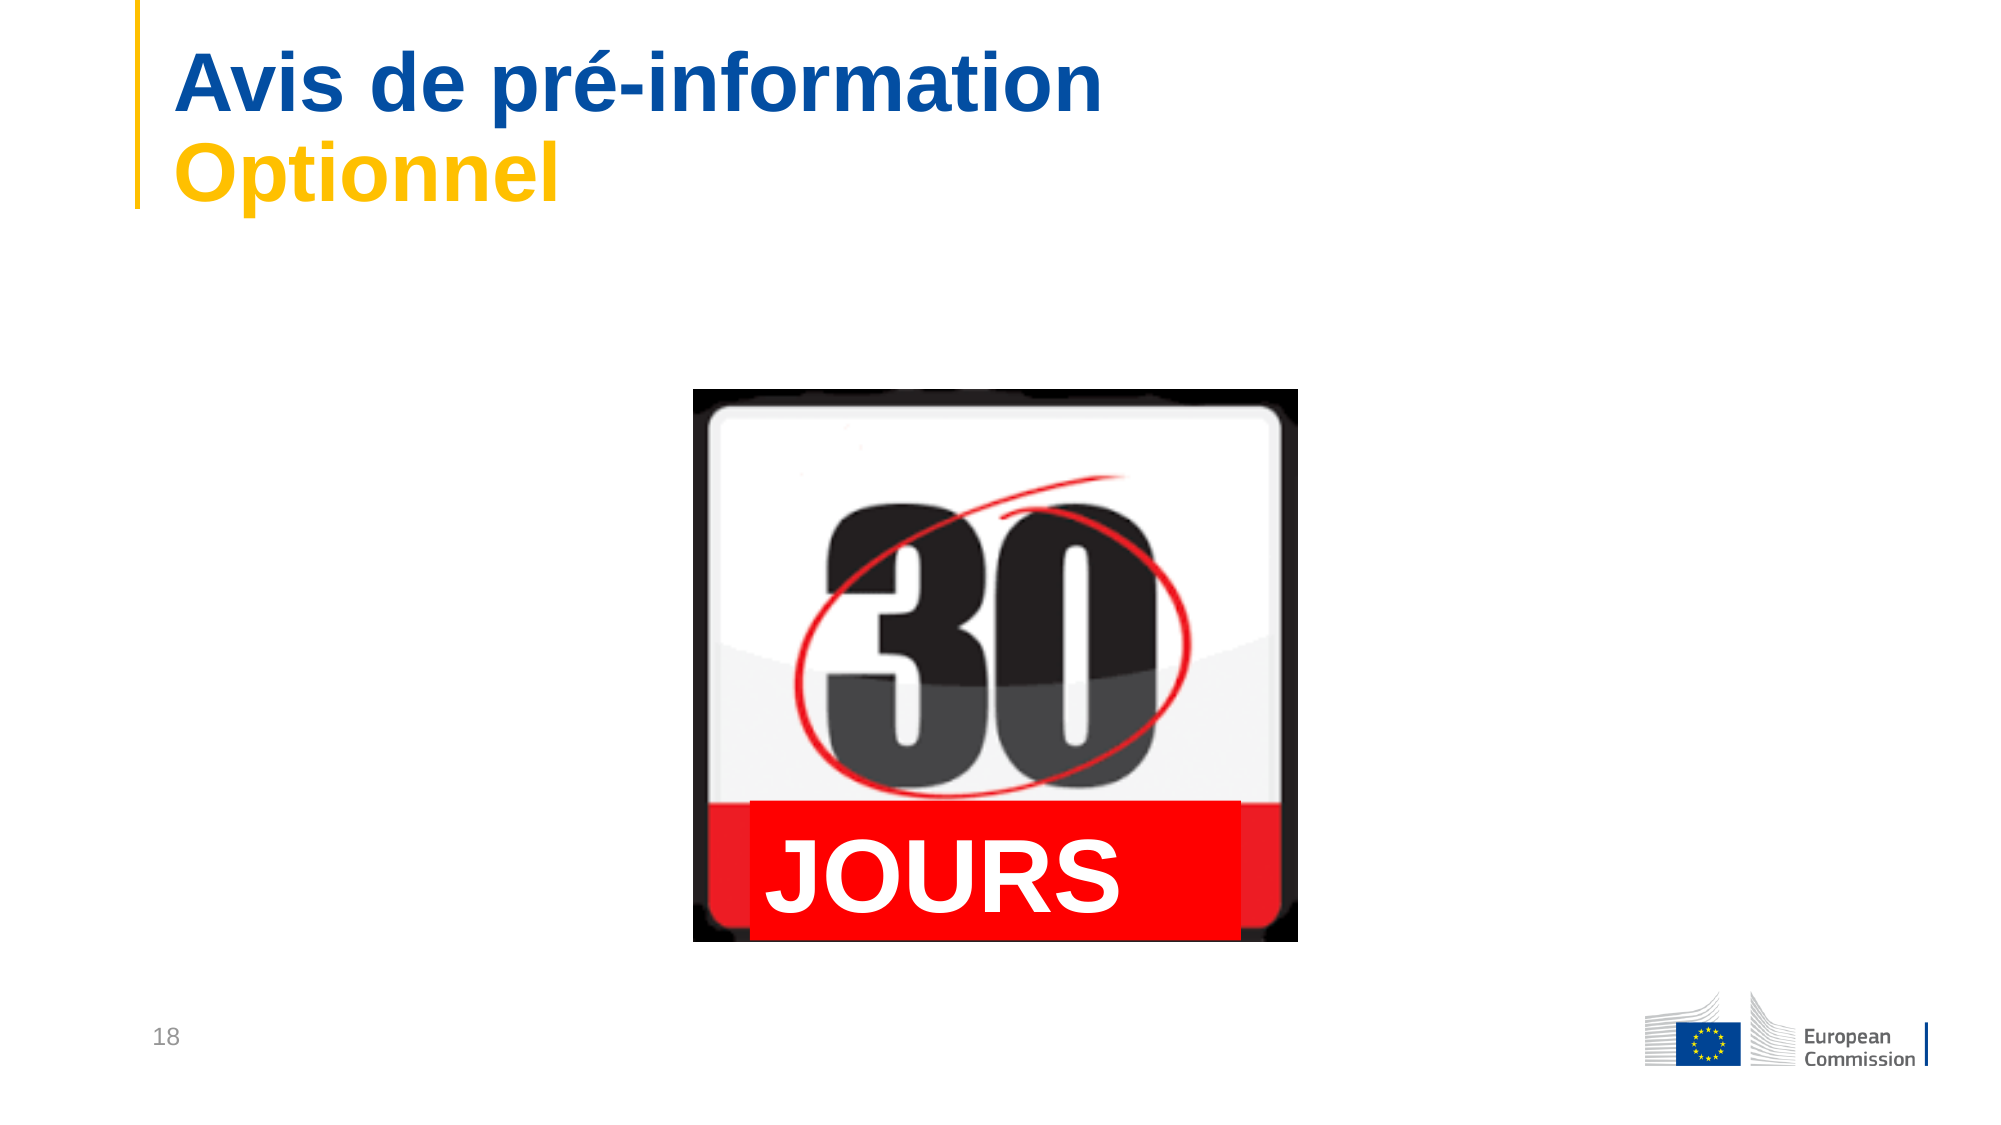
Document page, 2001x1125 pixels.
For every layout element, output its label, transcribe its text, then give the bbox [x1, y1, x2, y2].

picture [1645, 991, 1928, 1066]
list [693, 389, 1298, 943]
slide_number 18 [137, 1005, 588, 1066]
title Avis de pré-information Optionnel [158, 40, 1884, 220]
